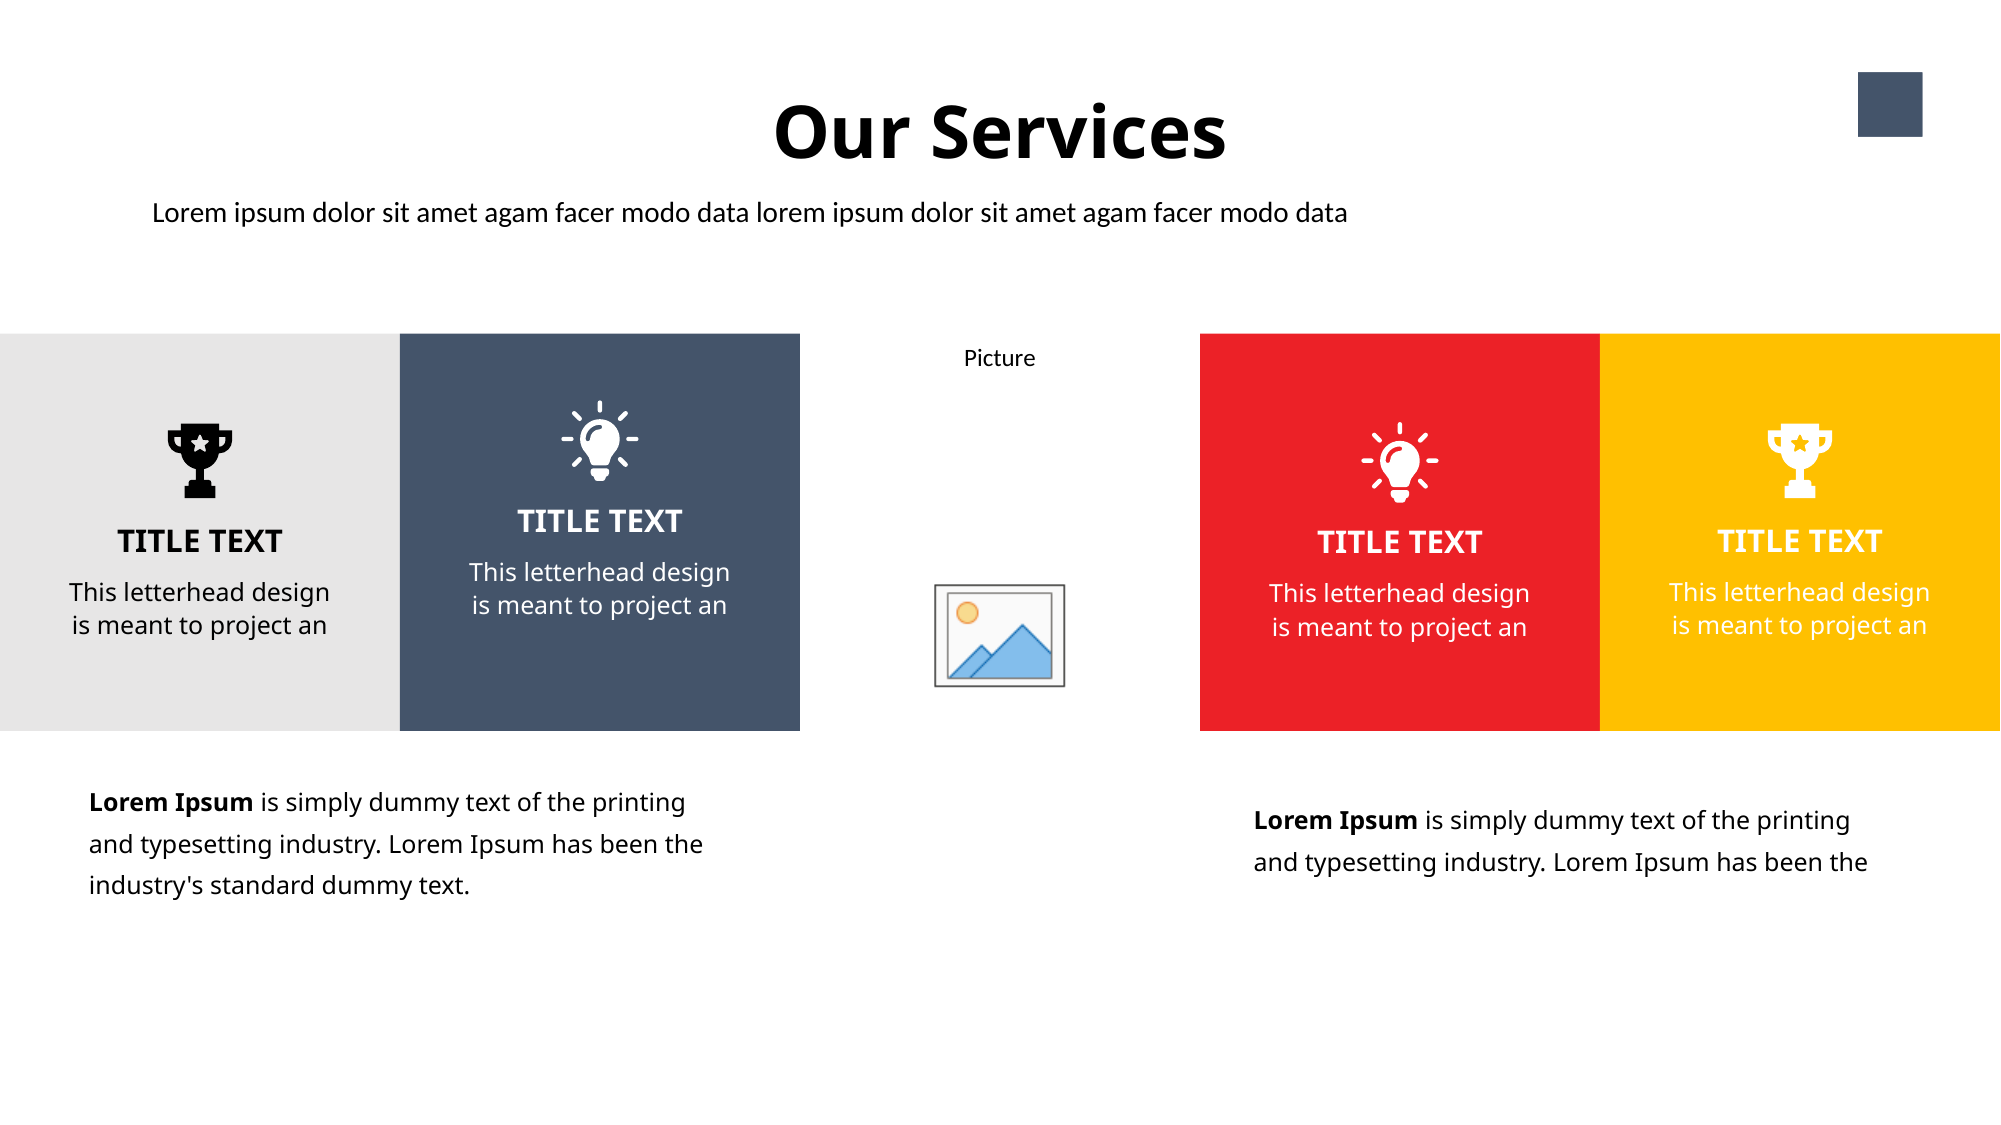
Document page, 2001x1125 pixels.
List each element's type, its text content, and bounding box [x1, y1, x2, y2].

text_box [0, 333, 399, 732]
picture [799, 333, 1200, 939]
title Our Services [137, 78, 1863, 186]
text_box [60, 423, 340, 642]
text_box [1599, 333, 2000, 732]
subtitle Lorem ipsum dolor sit amet agam facer modo data lorem ipsum dolor sit amet agam facer modo data [137, 186, 1863, 227]
text_box Lorem Ipsum is simply dummy text of the printing and typesetting industry. Lorem Ipsum has been the [1238, 785, 1891, 884]
text_box Lorem Ipsum is simply dummy text of the printing and typesetting industry. Lorem Ipsum has been the industry's standard dummy text. [74, 767, 726, 908]
text_box [399, 333, 799, 732]
text_box [1863, 130, 1924, 138]
slide_number 7 [1863, 78, 1927, 130]
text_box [1260, 421, 1540, 643]
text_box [1660, 423, 1940, 642]
text_box [1857, 71, 1924, 78]
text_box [460, 400, 740, 621]
text_box [1200, 333, 1599, 732]
